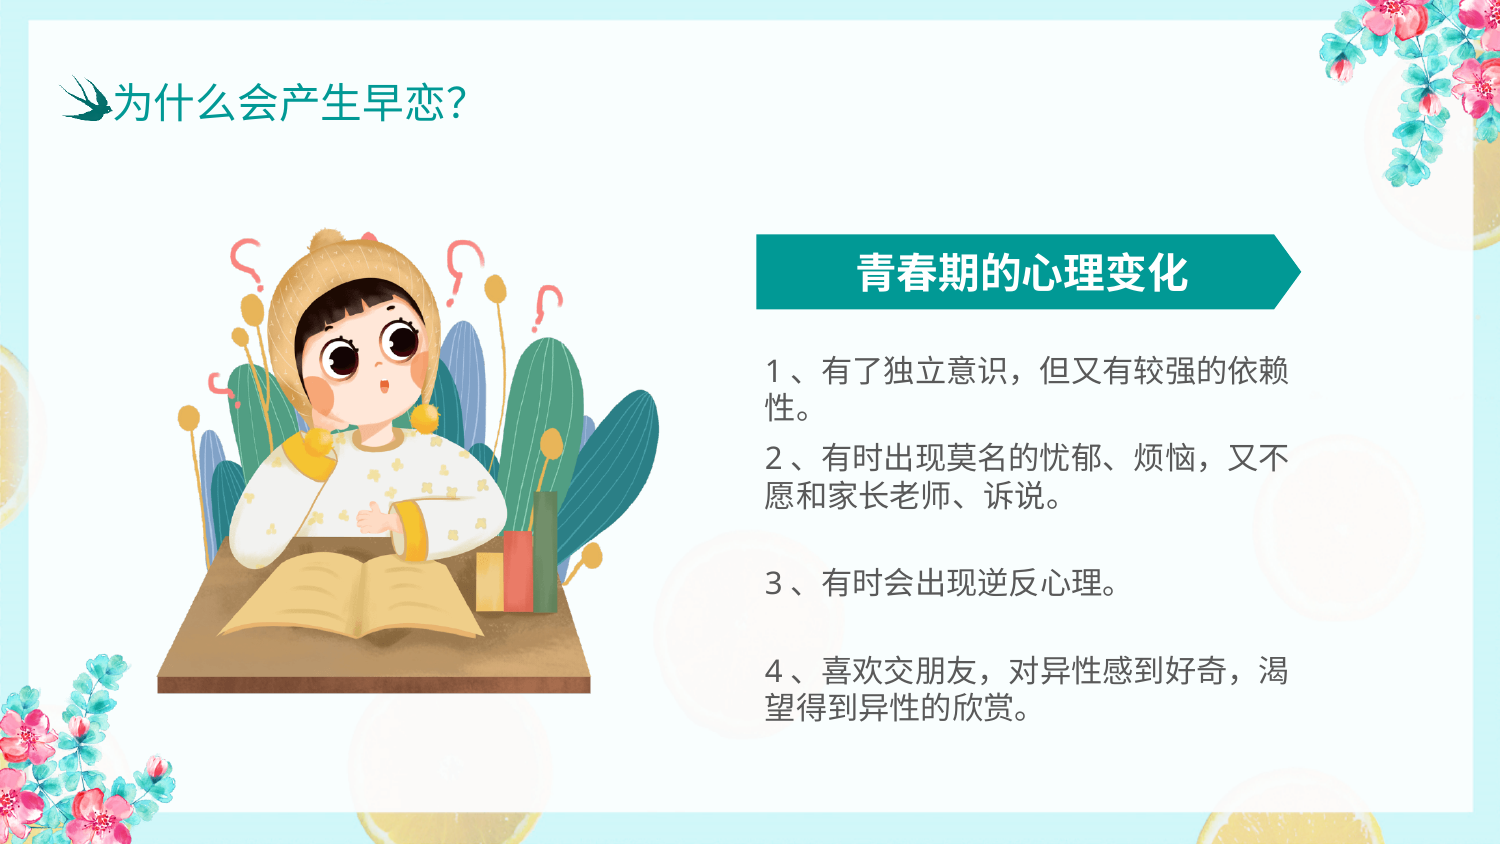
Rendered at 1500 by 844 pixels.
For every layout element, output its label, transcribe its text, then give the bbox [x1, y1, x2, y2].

text_box 2、有时出现莫名的忧郁、烦恼，又不愿和家长老师、诉说。 [749, 430, 1321, 521]
text_box 3、有时会出现逆反心理。 [750, 555, 1339, 609]
picture [0, 0, 1500, 844]
text_box 1、有了独立意识，但又有较强的依赖性。 [749, 343, 1332, 487]
text_box 青春期的心理变化 [755, 233, 1303, 311]
text_box 4、喜欢交朋友，对异性感到好奇，渴望得到异性的欣赏。 [750, 643, 1329, 734]
